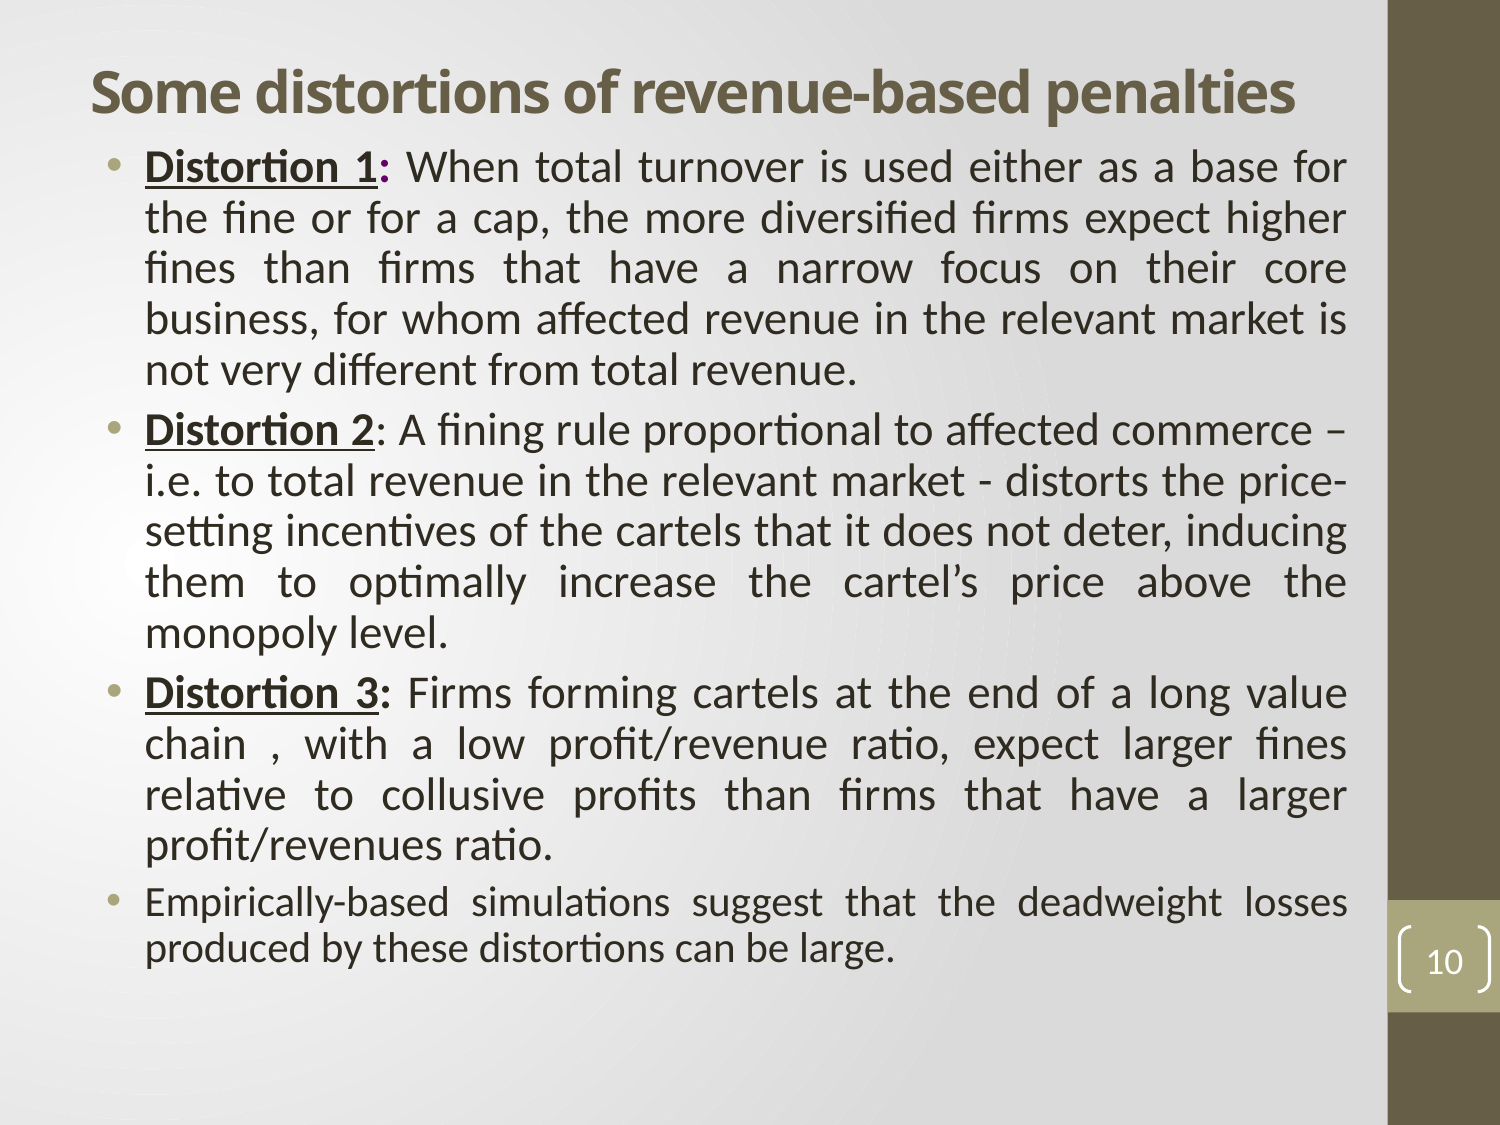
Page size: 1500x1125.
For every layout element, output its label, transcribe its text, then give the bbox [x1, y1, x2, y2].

title Some distortions of revenue-based penalties [75, 45, 1325, 135]
list Distortion 1: When total turnover is used either as a base for the fine or for a cap, the more diversified firms expect higher fines than firms that have a narrow focus on their core business, for whom affected revenue in the relevant market is not very different from total revenue. Distortion 2: A fining rule proportional to affected commerce – i.e. to total revenue in the relevant market - distorts the price-setting incentives of the cartels that it does not deter, inducing them to optimally increase the cartel’s price above the monopoly level. Distortion 3: Firms forming cartels at the end of a long value chain , with a low profit/revenue ratio, expect larger fines relative to collusive profits than firms that have a larger profit/revenues ratio. Empirically-based simulations suggest that the deadweight losses produced by these distortions can be large. [76, 134, 1365, 986]
slide_number 10 [1397, 925, 1492, 994]
